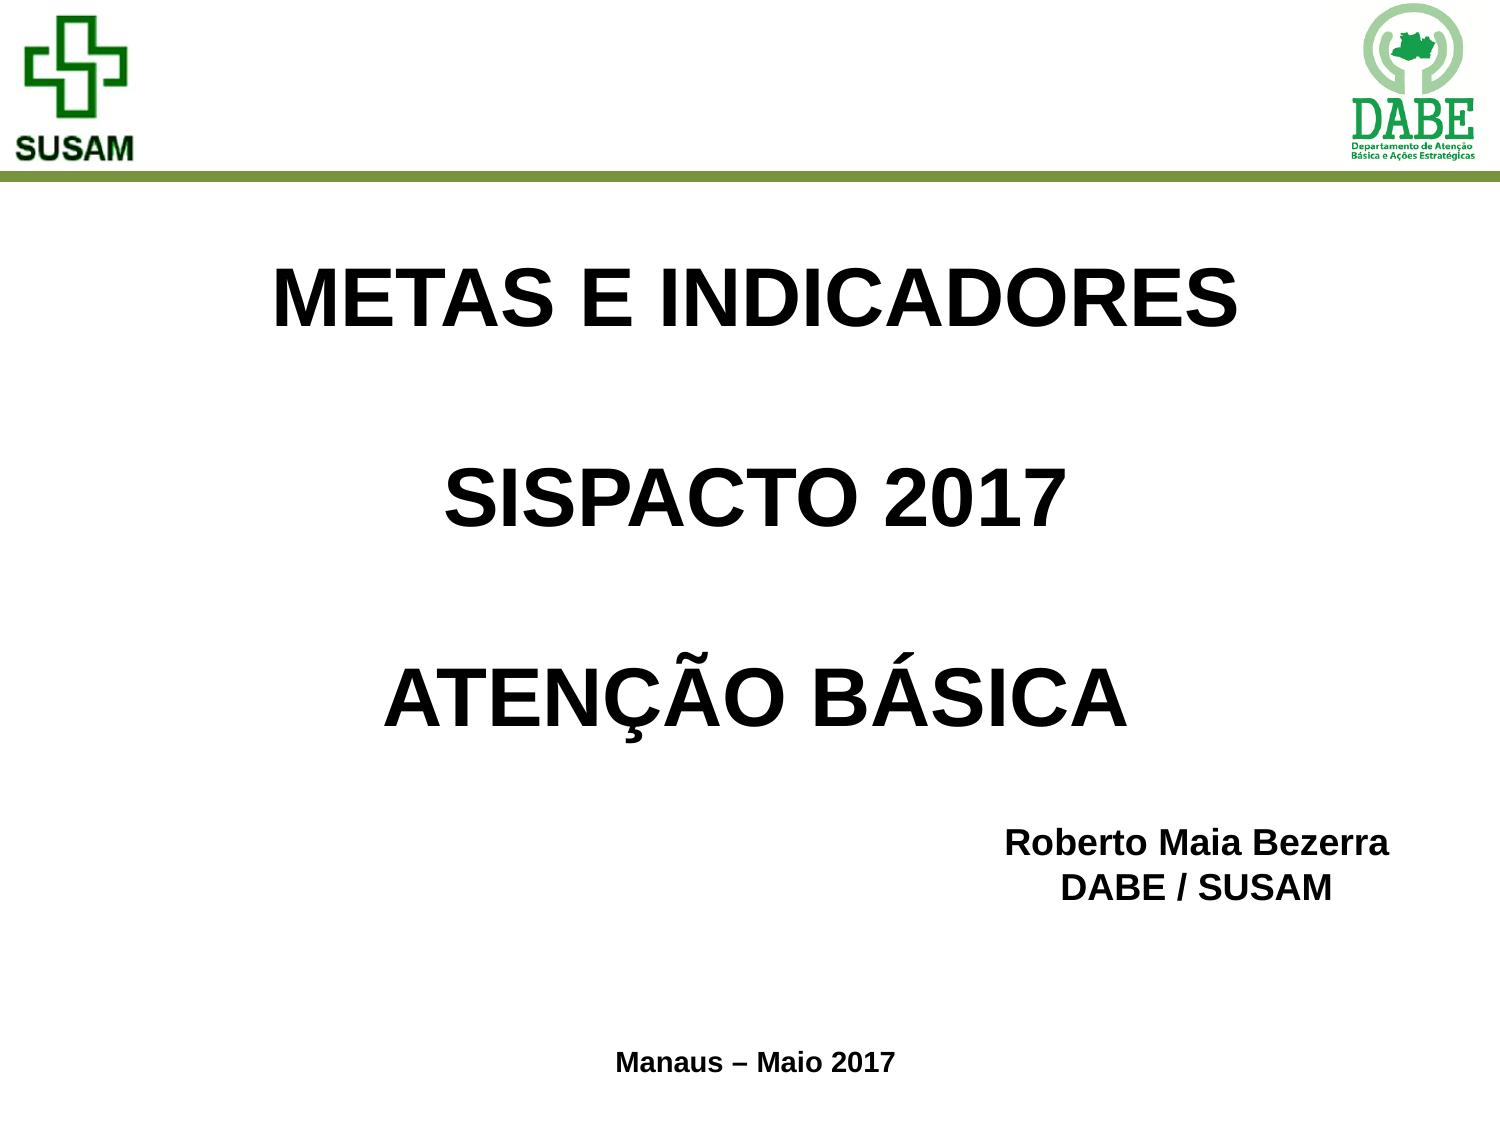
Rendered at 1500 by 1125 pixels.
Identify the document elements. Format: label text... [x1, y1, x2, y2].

text_box METAS E INDICADORES SISPACTO 2017 ATENÇÃO BÁSICA Roberto Maia Bezerra DABE / SUSAM Manaus – Maio 2017 [53, 235, 1459, 1086]
picture [1333, 0, 1495, 165]
picture [5, 0, 148, 165]
text_box [0, 171, 1500, 182]
